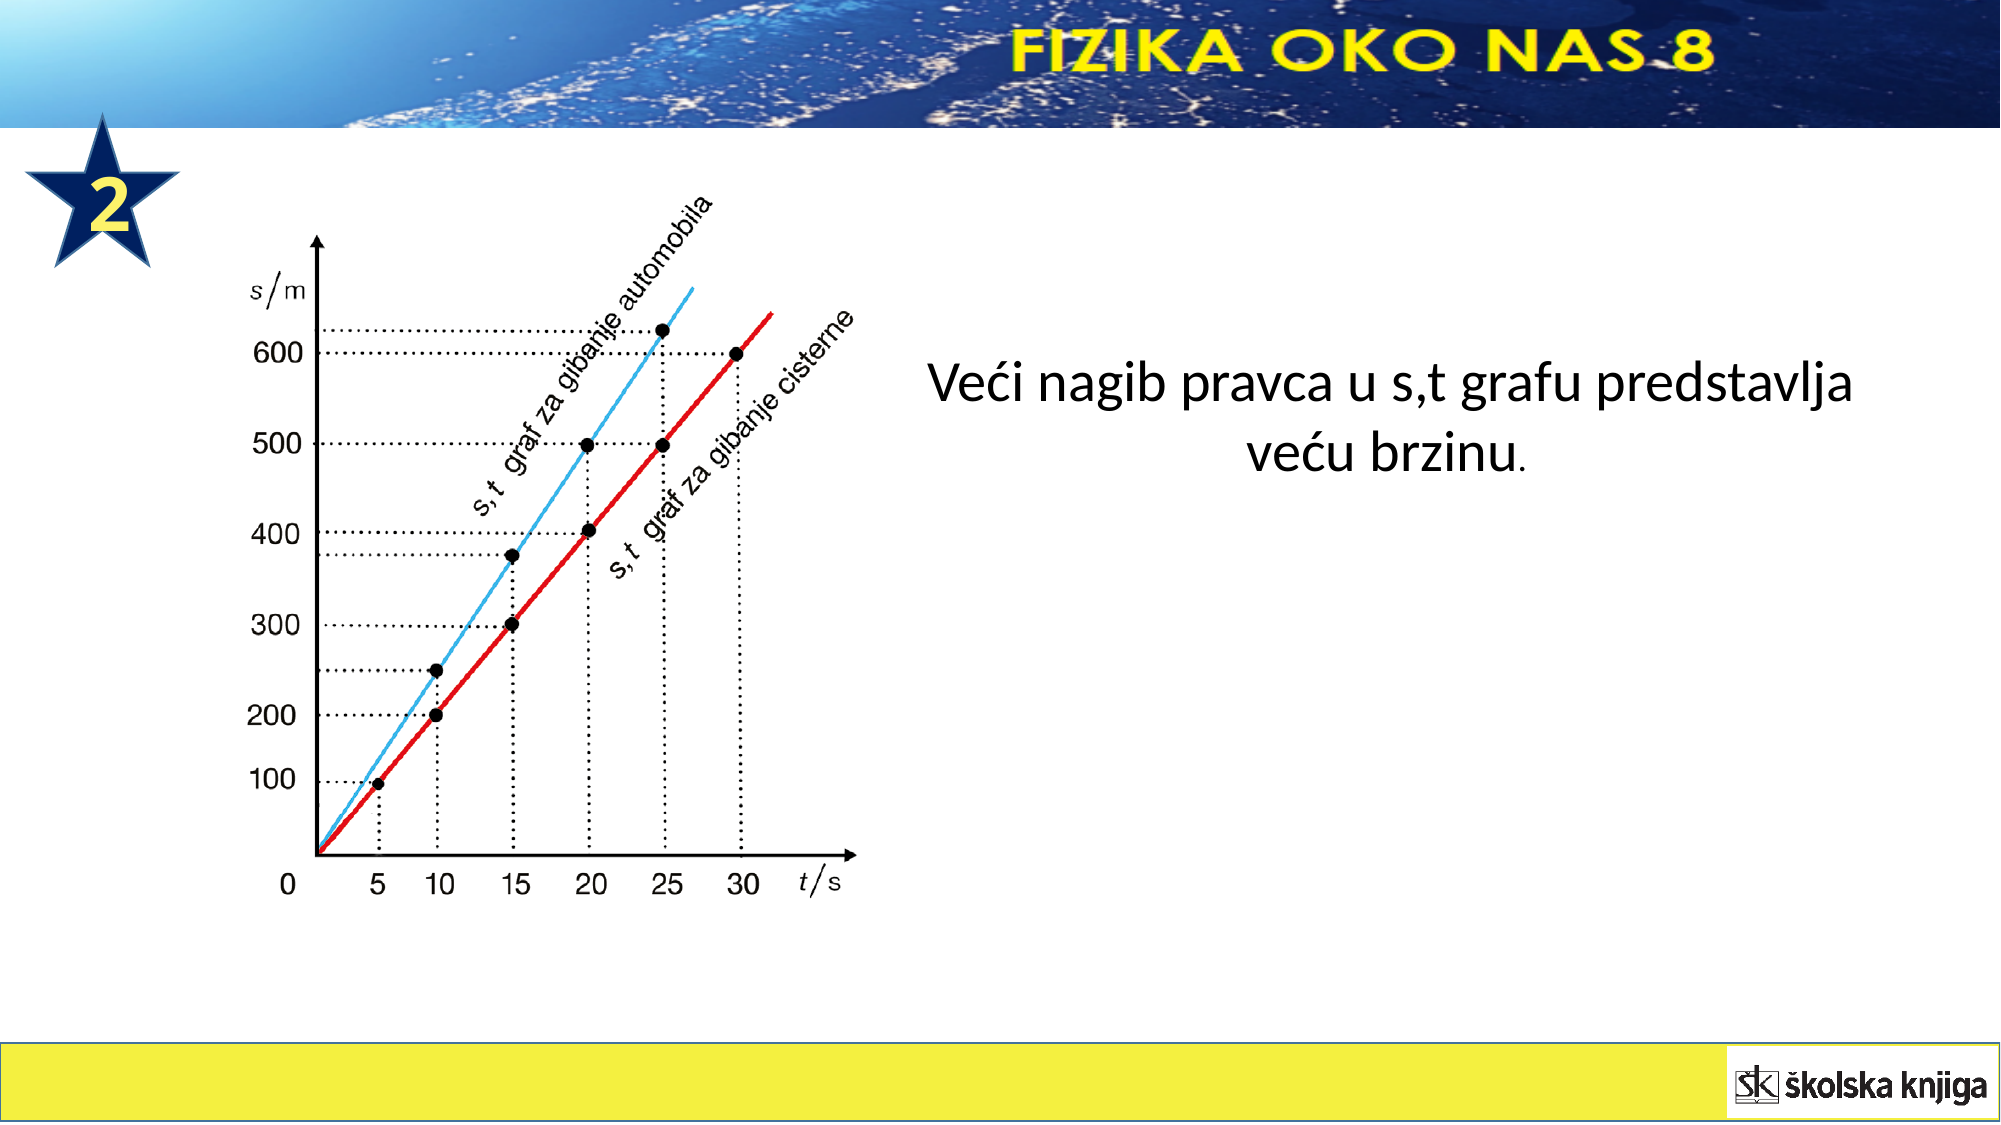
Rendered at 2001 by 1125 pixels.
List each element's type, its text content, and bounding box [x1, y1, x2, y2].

picture [1727, 1046, 1998, 1118]
picture [0, 0, 2000, 128]
text_box 2 [24, 111, 181, 269]
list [236, 190, 860, 905]
text_box Veći nagib pravca u s,t grafu predstavlja veću brzinu. [902, 335, 1881, 491]
